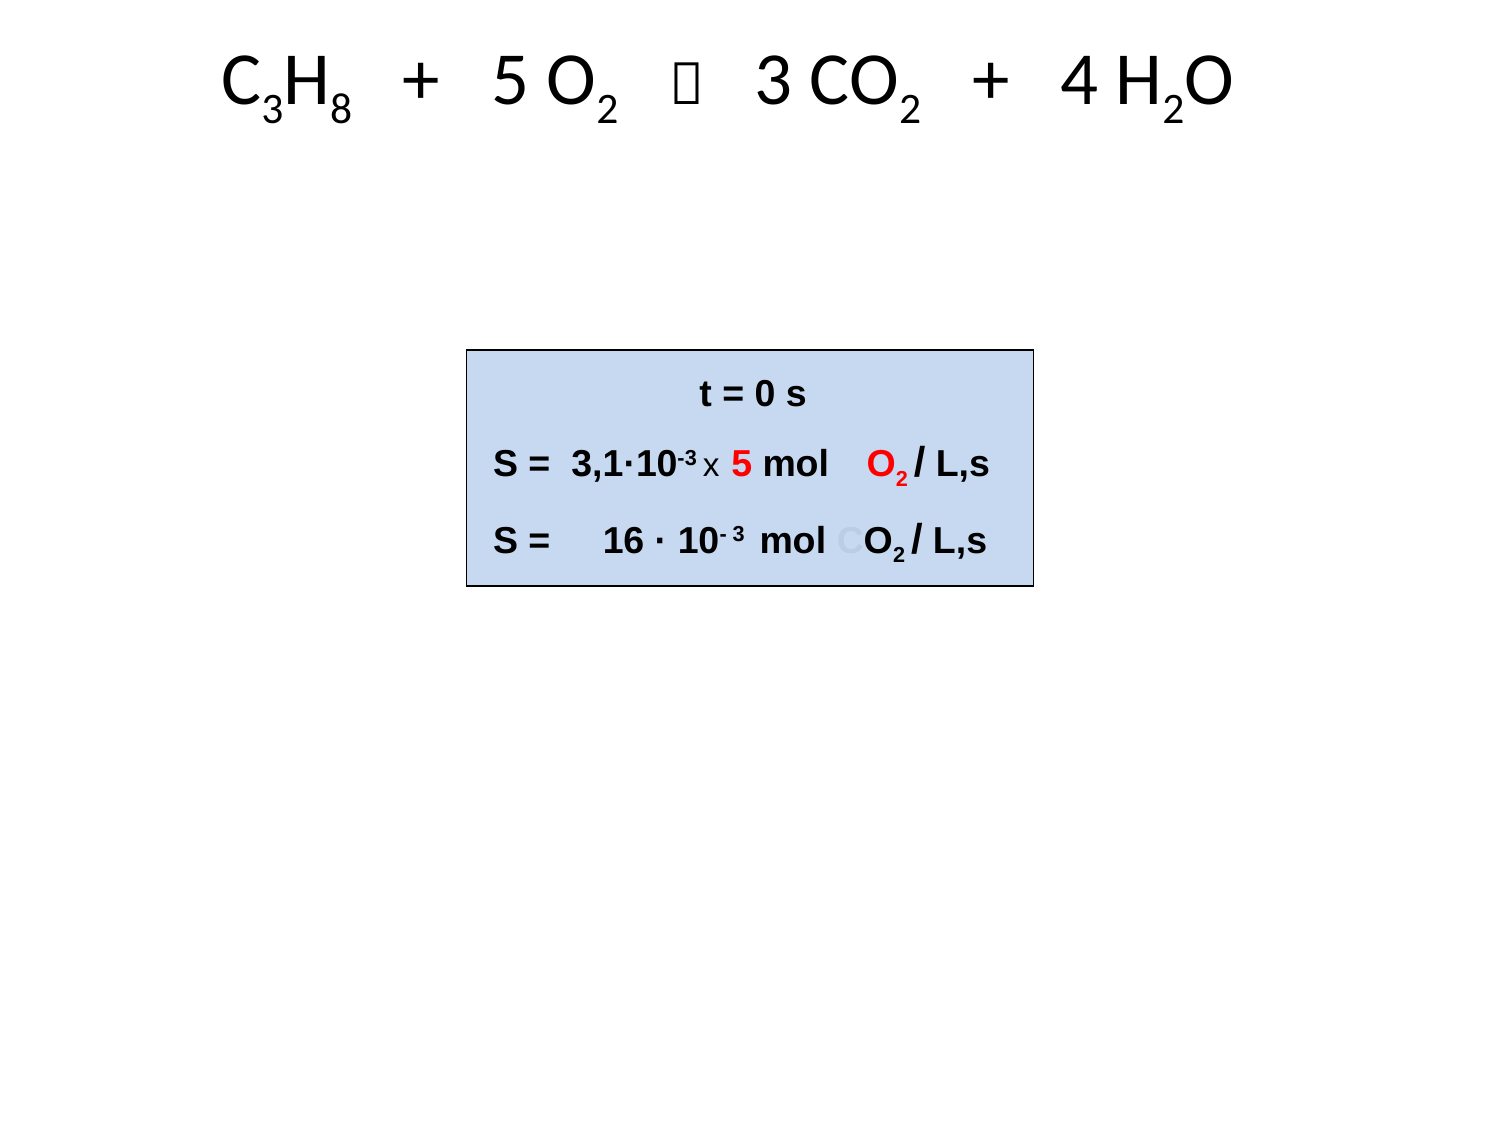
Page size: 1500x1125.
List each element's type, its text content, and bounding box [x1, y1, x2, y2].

text_box C3H8 + 5 O2  3 CO2 + 4 H2O [206, 22, 1412, 140]
text_box t = 0 s S = 3,1·10-3 x 5 mol CO2 / L,s S = 16 · 10- 3 mol CO2 / L,s [466, 349, 1034, 587]
